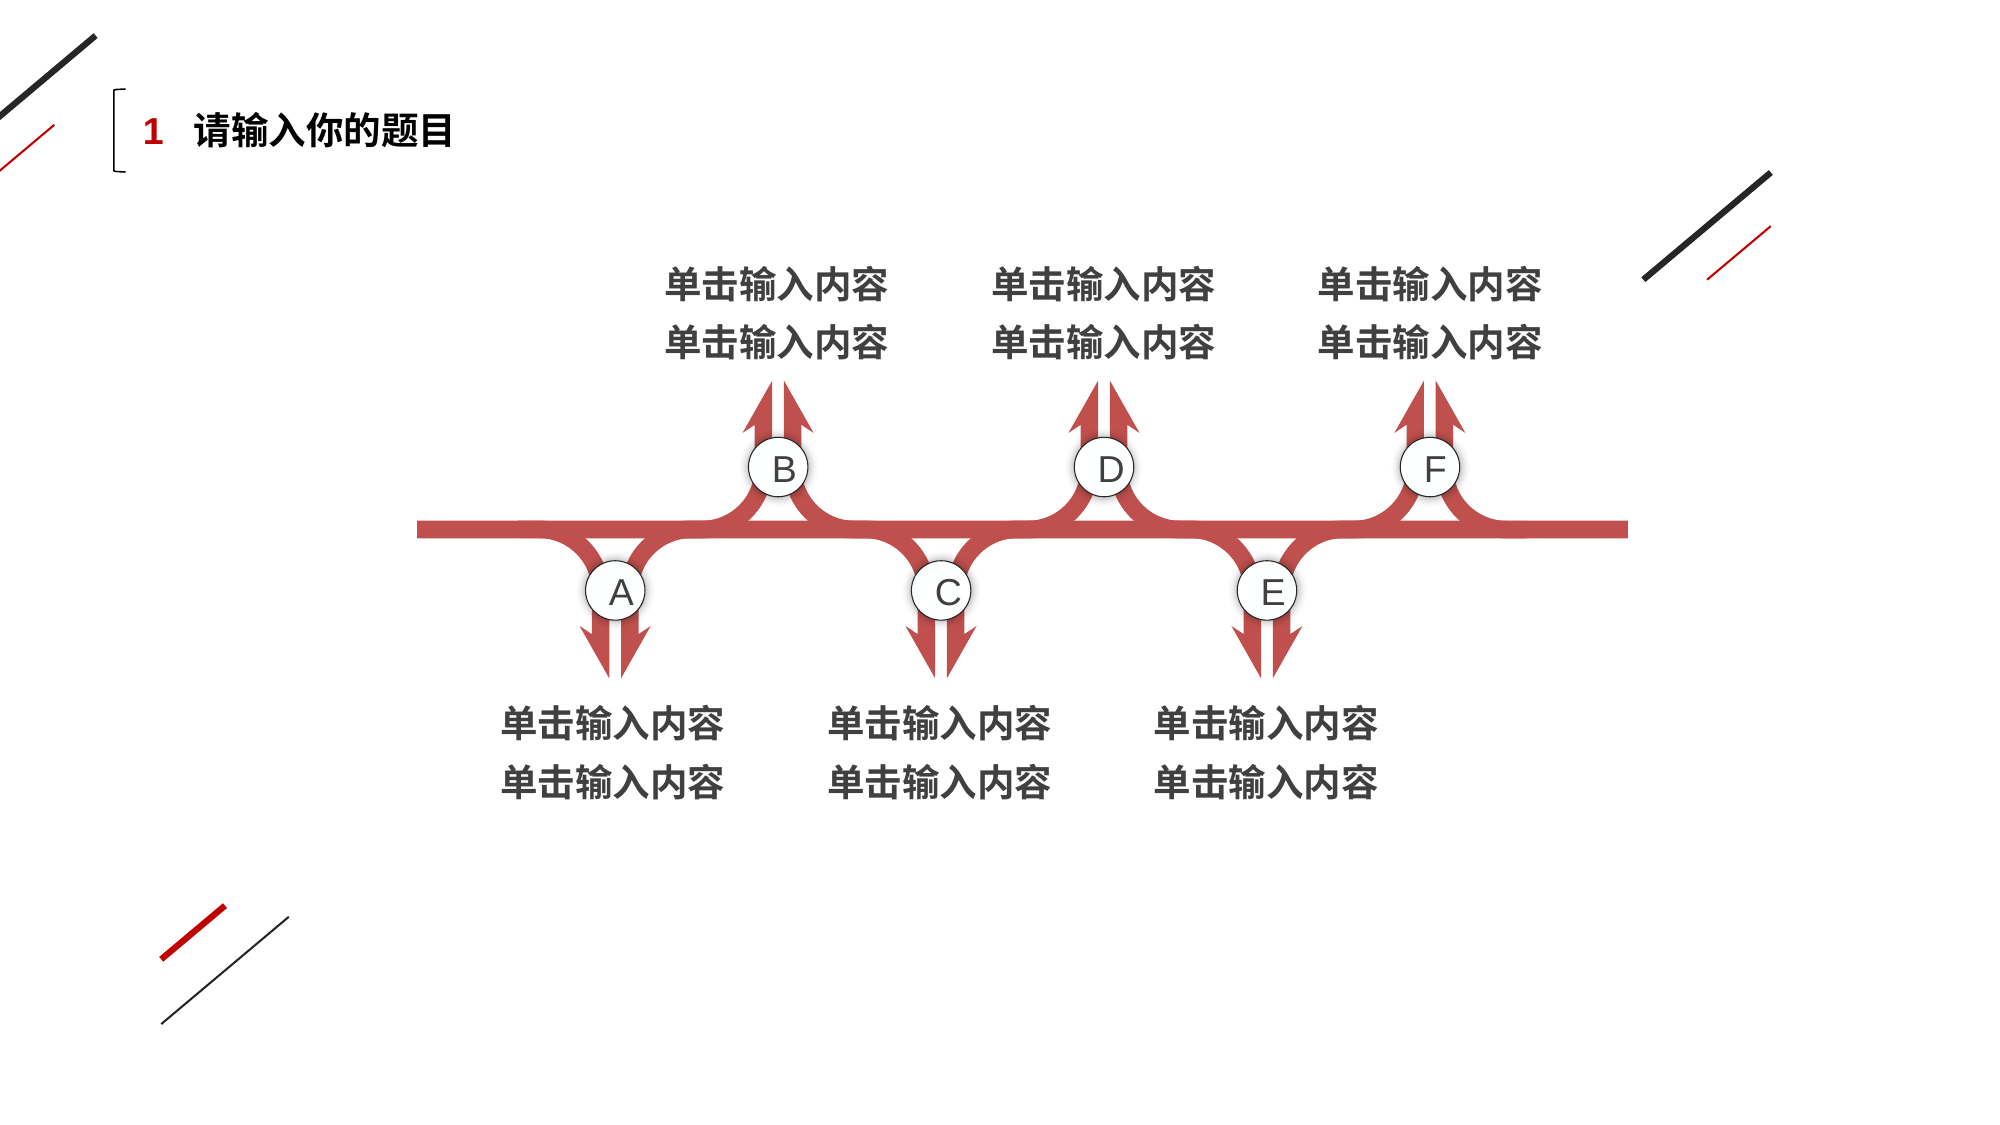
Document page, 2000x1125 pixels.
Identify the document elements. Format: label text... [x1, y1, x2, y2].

text_box [1229, 620, 1264, 679]
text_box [1643, 172, 1772, 280]
text_box [1280, 519, 1335, 567]
text_box F [1398, 435, 1462, 499]
text_box [1392, 378, 1427, 439]
text_box [1117, 490, 1173, 540]
text_box [955, 519, 1009, 567]
text_box [554, 519, 676, 540]
text_box [113, 88, 126, 173]
text_box A [583, 558, 648, 623]
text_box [160, 916, 289, 1025]
text_box [516, 518, 602, 568]
text_box [1433, 378, 1468, 438]
text_box 1 请输入你的题目 [128, 100, 471, 160]
text_box 单击输入内容 单击输入内容 [1281, 205, 1580, 372]
text_box [1167, 518, 1253, 569]
text_box D [1072, 435, 1136, 499]
text_box 单击输入内容 单击输入内容 [464, 679, 762, 845]
text_box [1004, 490, 1091, 541]
text_box 单击输入内容 单击输入内容 [790, 679, 1089, 845]
text_box [1206, 519, 1328, 540]
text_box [0, 124, 55, 179]
text_box [880, 519, 1002, 540]
text_box [577, 620, 612, 679]
text_box [1529, 519, 1630, 540]
text_box [781, 378, 816, 438]
text_box [1270, 621, 1305, 679]
text_box [1443, 490, 1529, 541]
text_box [160, 905, 226, 916]
text_box 单击输入内容 单击输入内容 [1117, 679, 1416, 845]
text_box [791, 490, 847, 540]
text_box 单击输入内容 单击输入内容 [628, 205, 926, 372]
text_box [717, 519, 840, 540]
text_box [841, 518, 927, 569]
text_box 单击输入内容 单击输入内容 [954, 205, 1253, 372]
text_box [629, 519, 683, 567]
text_box E [1235, 558, 1299, 623]
text_box [903, 620, 938, 679]
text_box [0, 35, 96, 144]
text_box [1330, 490, 1417, 541]
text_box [1706, 225, 1772, 280]
text_box [1368, 519, 1491, 540]
text_box [740, 378, 775, 439]
text_box C [909, 558, 973, 623]
text_box [415, 519, 516, 540]
text_box [1042, 519, 1166, 540]
text_box [1107, 378, 1142, 439]
text_box B [746, 435, 811, 499]
text_box [618, 621, 653, 679]
text_box [679, 490, 765, 541]
text_box [1066, 378, 1101, 438]
text_box [944, 621, 979, 679]
